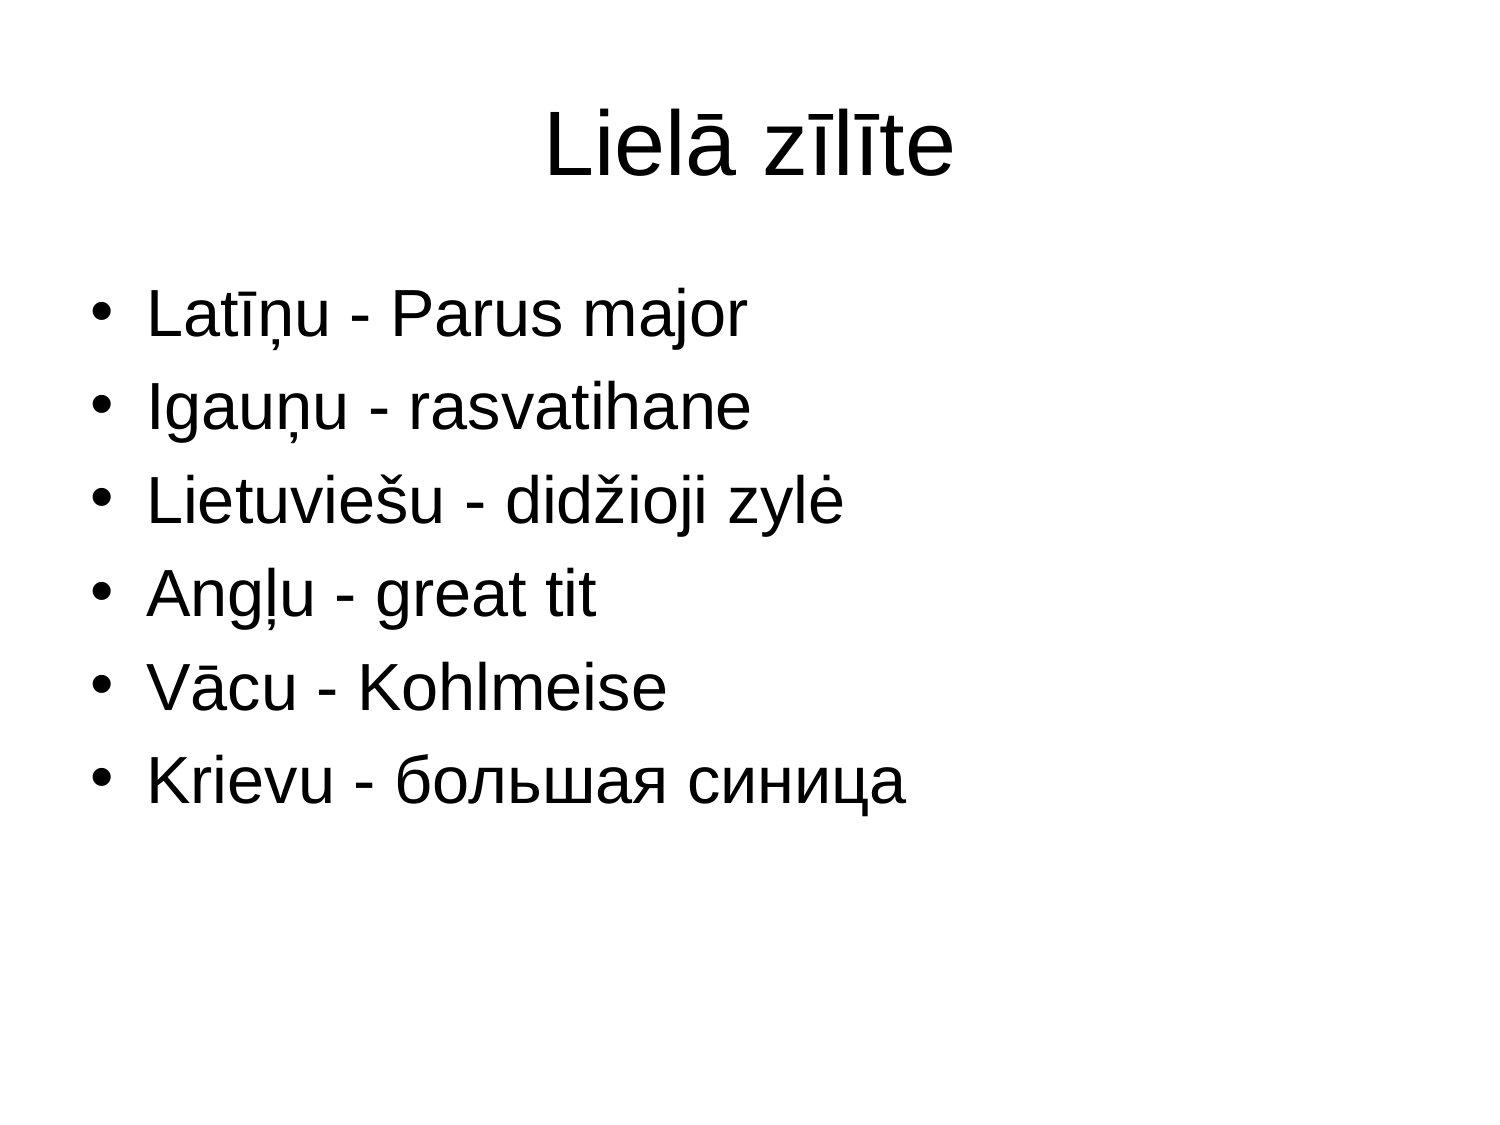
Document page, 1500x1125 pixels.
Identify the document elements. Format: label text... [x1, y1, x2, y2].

list Latīņu - Parus major Igauņu - rasvatihane Lietuviešu - didžioji zylė Angļu - great tit Vācu - Kohlmeise Krievu - большая синица [74, 262, 1426, 1006]
title Lielā zīlīte [74, 44, 1426, 233]
